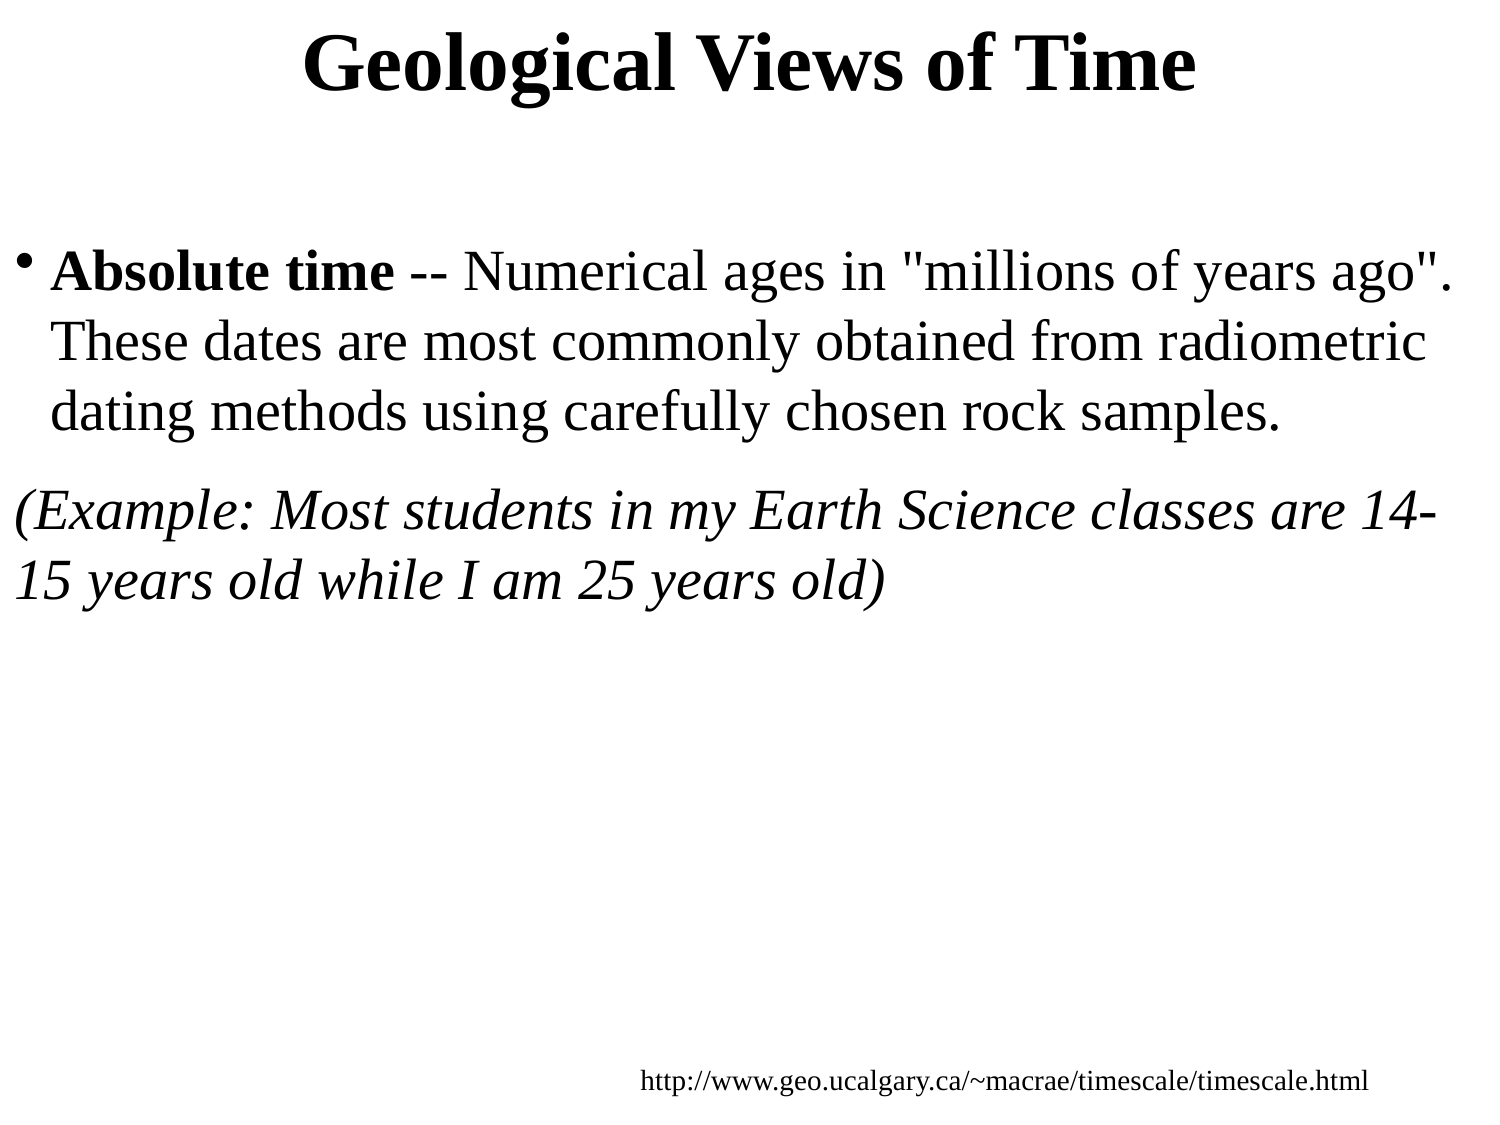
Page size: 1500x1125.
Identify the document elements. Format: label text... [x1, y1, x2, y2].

text_box Absolute time -- Numerical ages in "millions of years ago". These dates are most commonly obtained from radiometric dating methods using carefully chosen rock samples. (Example: Most students in my Earth Science classes are 14-15 years old while I am 25 years old) [0, 224, 1500, 619]
text_box Geological Views of Time [0, 0, 1500, 115]
text_box http://www.geo.ucalgary.ca/~macrae/timescale/timescale.html [625, 1053, 1389, 1104]
